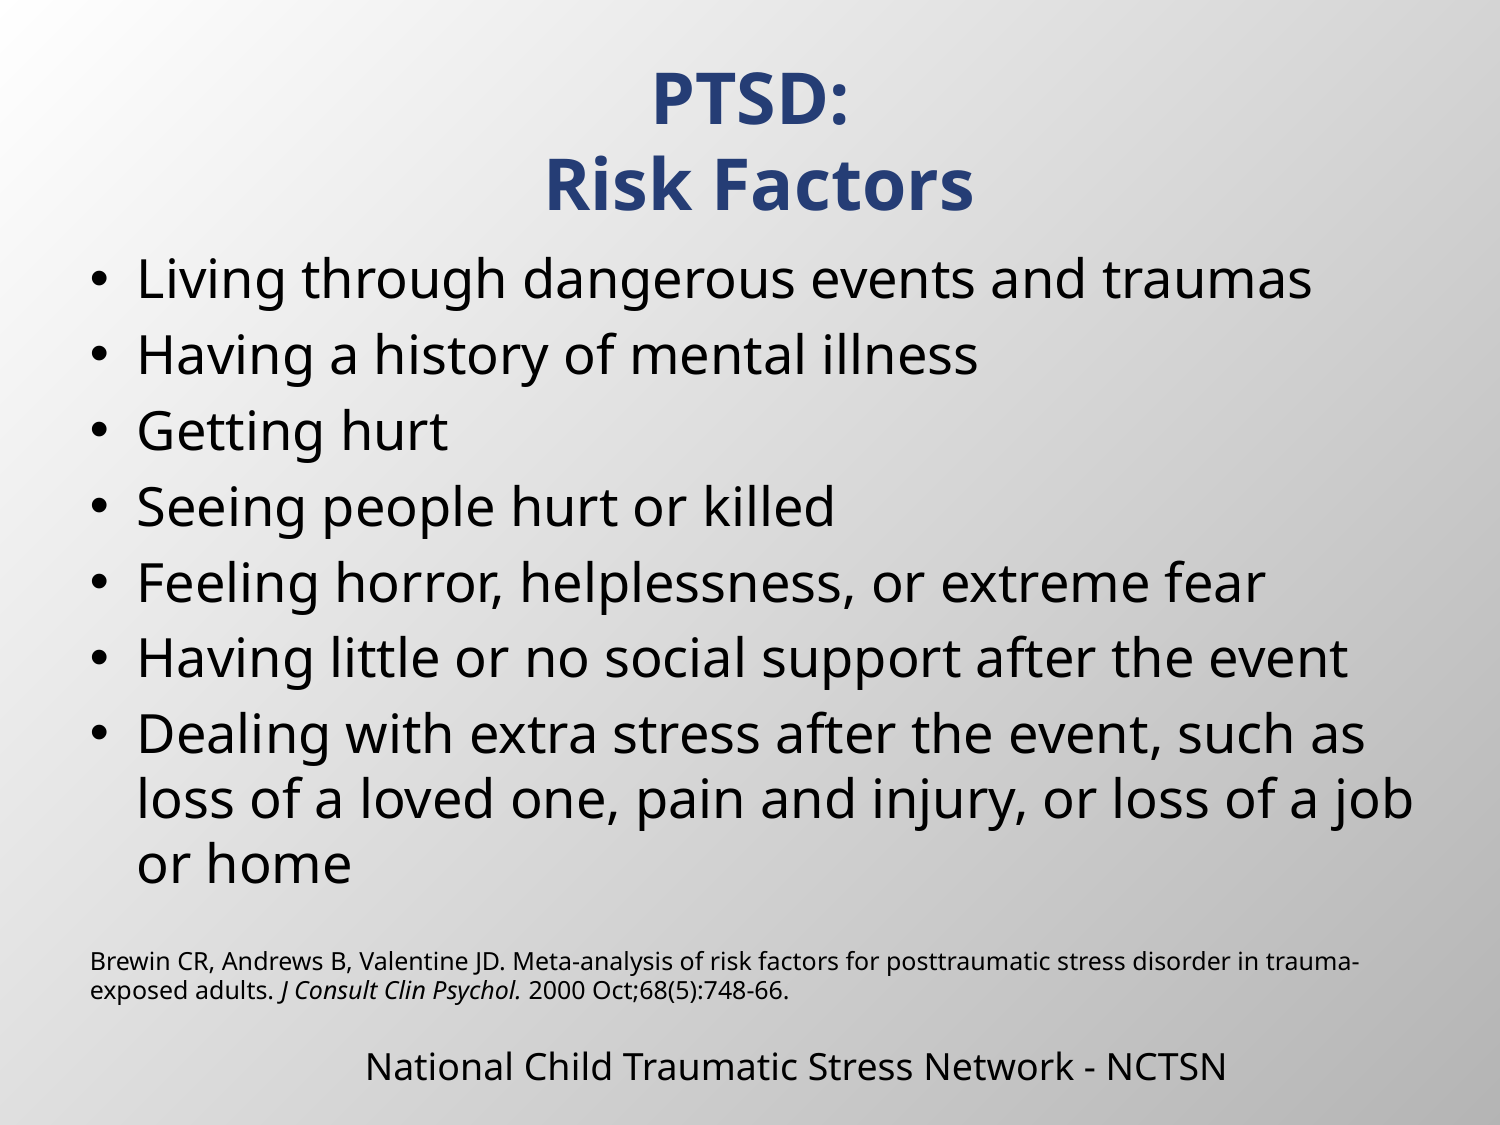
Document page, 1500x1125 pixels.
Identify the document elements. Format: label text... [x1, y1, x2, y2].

text_box National Child Traumatic Stress Network - NCTSN [349, 1035, 1457, 1096]
text_box Brewin CR, Andrews B, Valentine JD. Meta-analysis of risk factors for posttraumatic stress disorder in trauma-exposed adults. J Consult Clin Psychol. 2000 Oct;68(5):748-66. [74, 937, 1438, 1013]
title PTSD: Risk Factors [75, 45, 1425, 233]
list Living through dangerous events and traumas Having a history of mental illness Getting hurt Seeing people hurt or killed Feeling horror, helplessness, or extreme fear Having little or no social support after the event Dealing with extra stress after the event, such as loss of a loved one, pain and injury, or loss of a job or home [75, 237, 1457, 1013]
